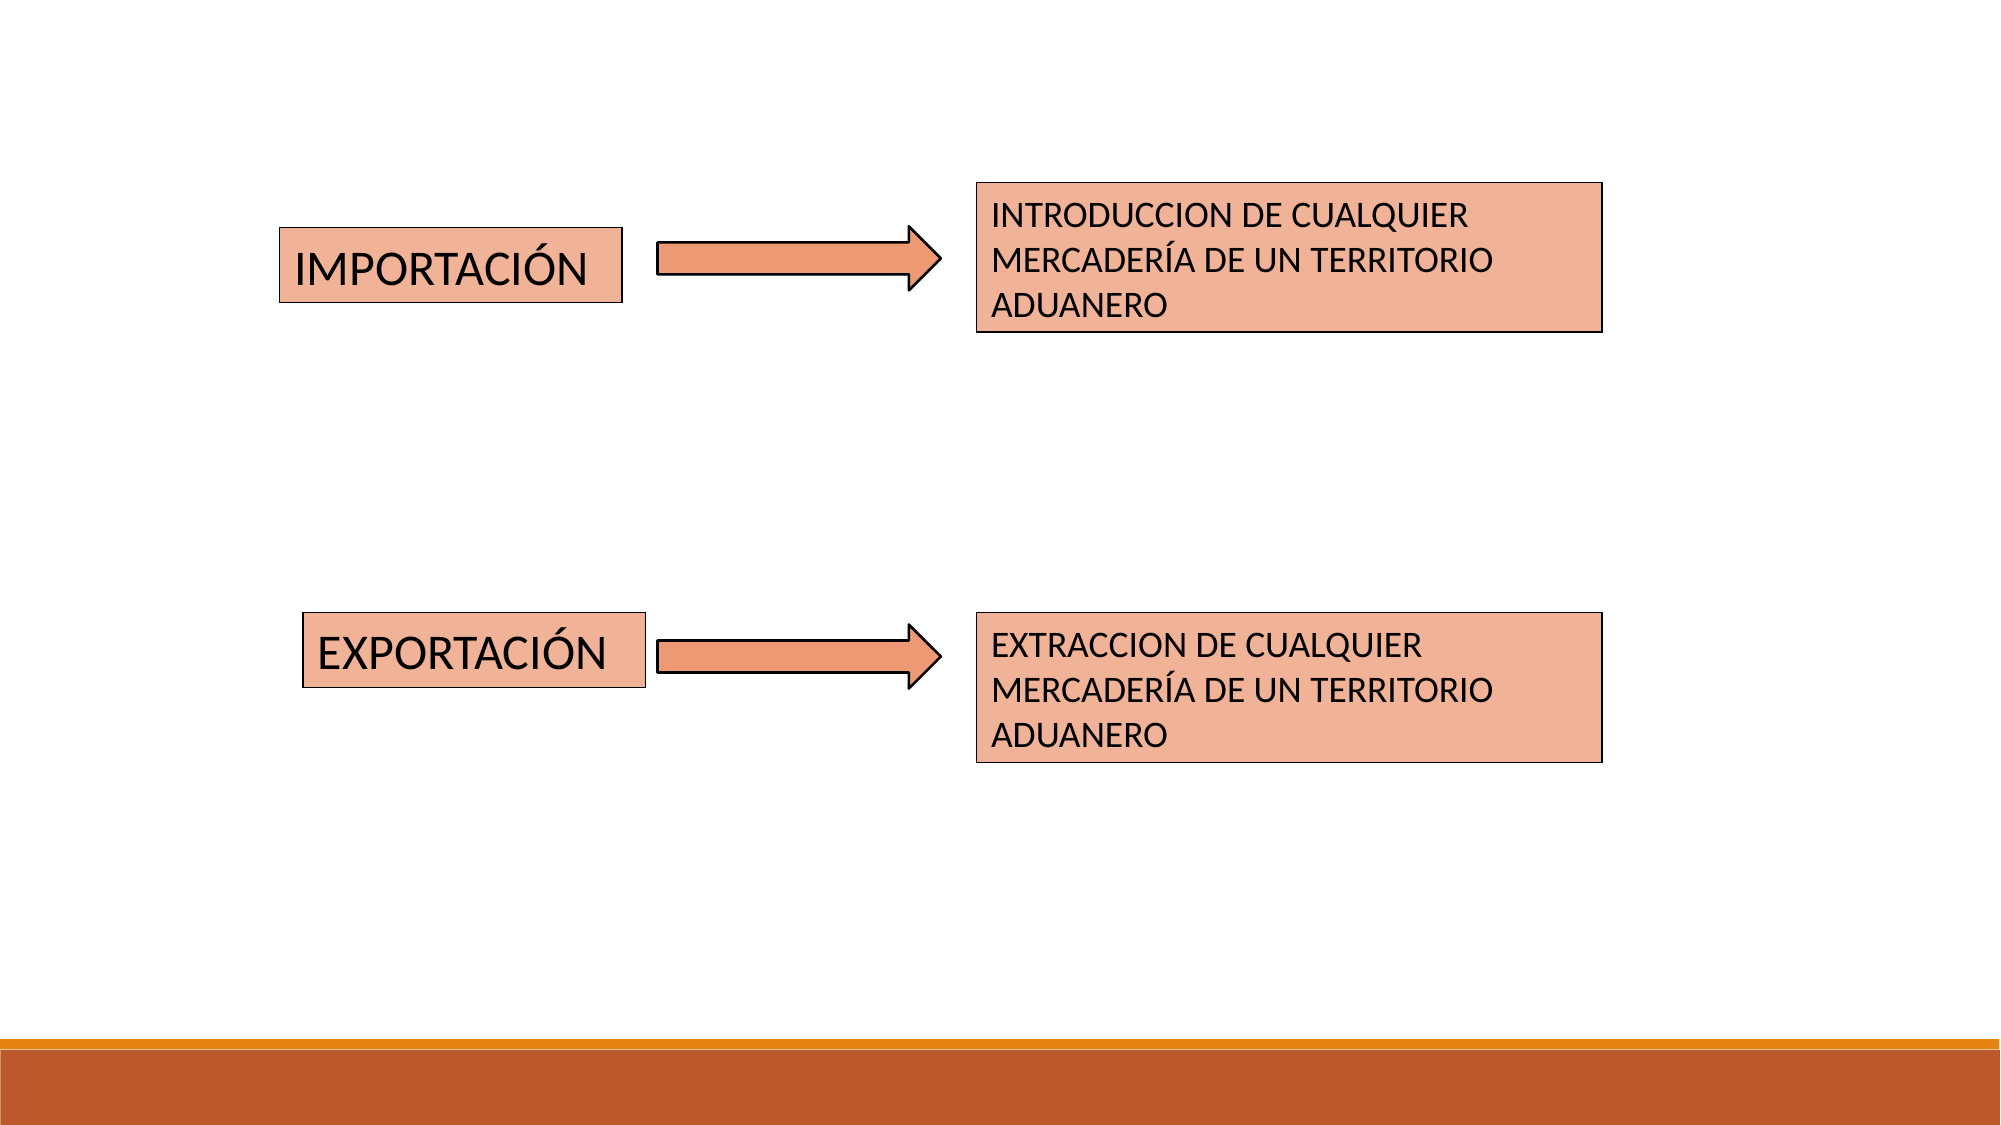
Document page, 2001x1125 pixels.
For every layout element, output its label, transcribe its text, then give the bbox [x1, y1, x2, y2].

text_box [302, 612, 1603, 765]
text_box [656, 225, 942, 292]
text_box IMPORTACIÓN [279, 227, 622, 303]
text_box INTRODUCCION DE CUALQUIER MERCADERÍA DE UN TERRITORIO ADUANERO [976, 182, 1603, 333]
